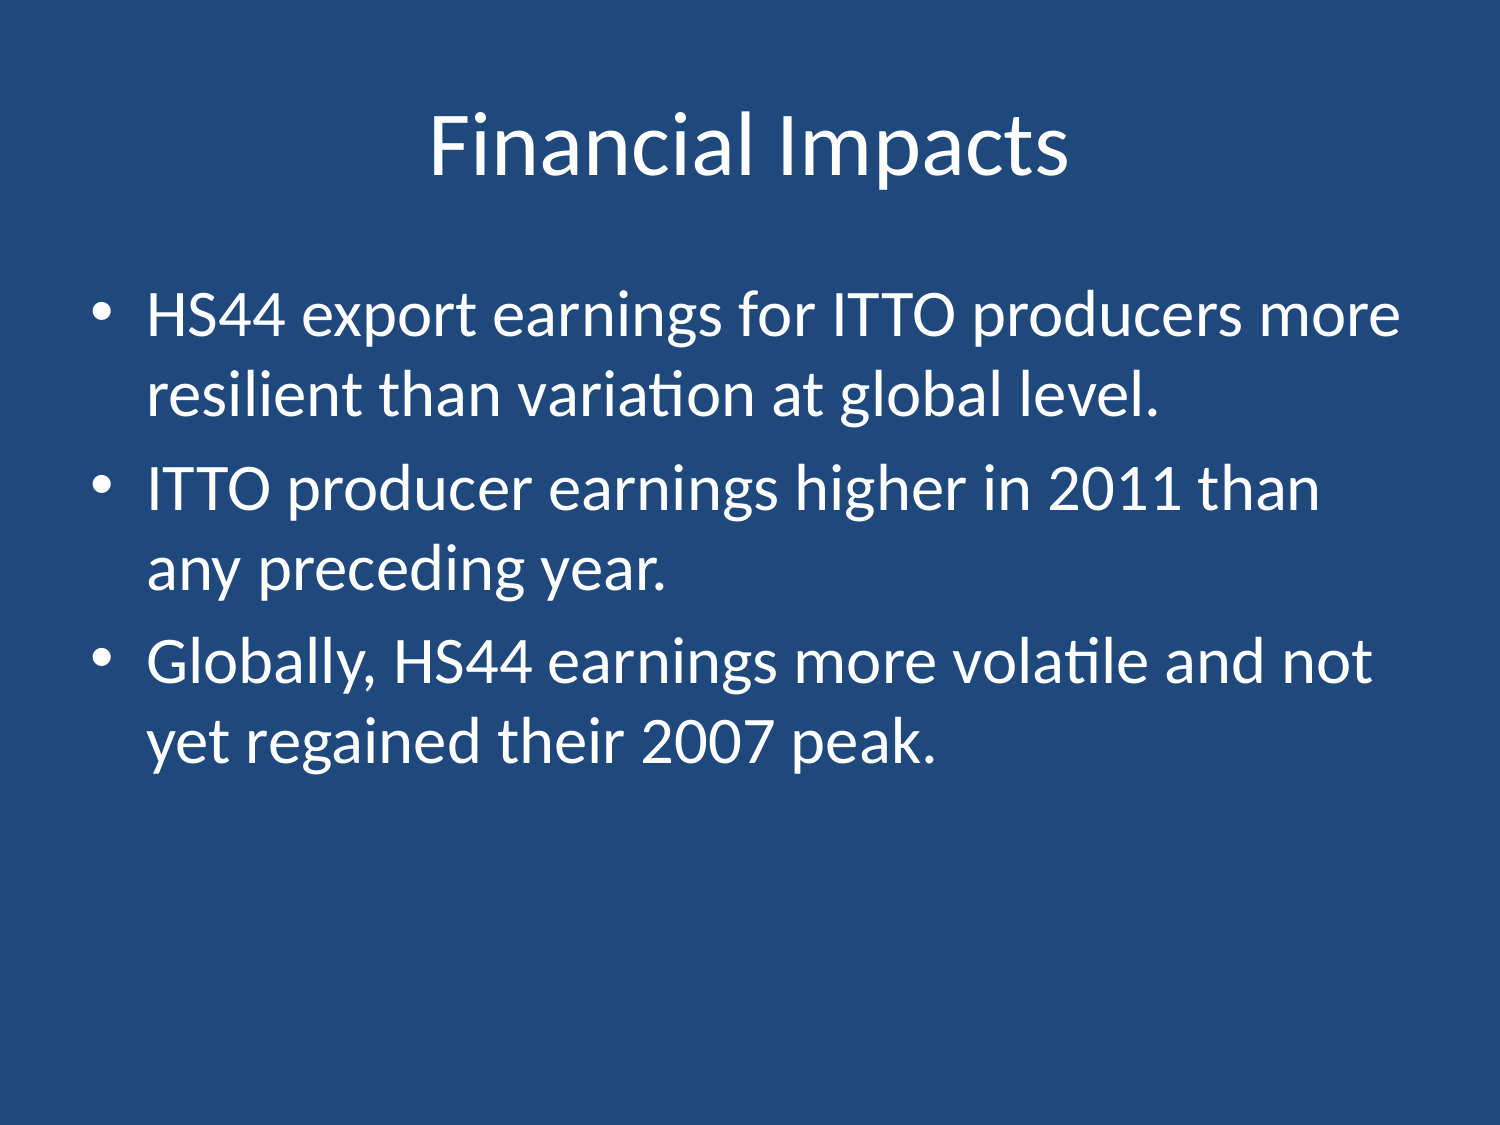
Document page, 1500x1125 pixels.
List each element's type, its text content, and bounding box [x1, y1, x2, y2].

title Financial Impacts [75, 45, 1425, 233]
list HS44 export earnings for ITTO producers more resilient than variation at global level. ITTO producer earnings higher in 2011 than any preceding year. Globally, HS44 earnings more volatile and not yet regained their 2007 peak. [75, 262, 1425, 1005]
